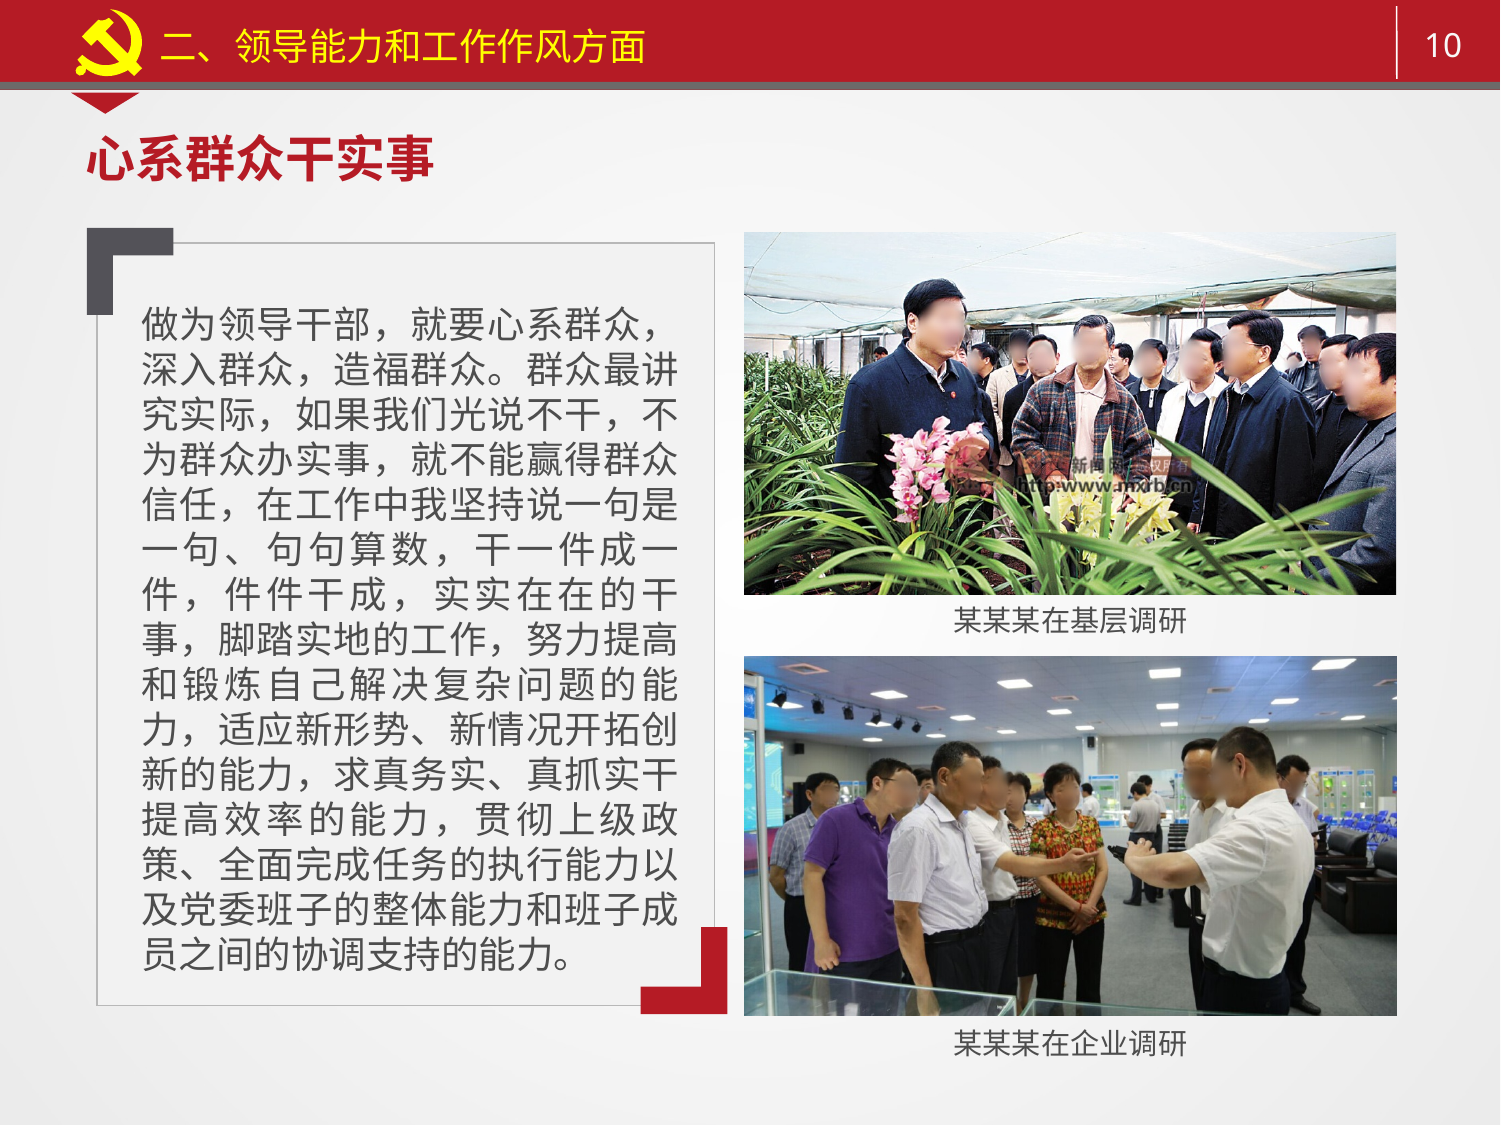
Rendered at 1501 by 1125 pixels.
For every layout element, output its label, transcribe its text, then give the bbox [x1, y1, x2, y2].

text_box [71, 92, 140, 114]
text_box [75, 9, 143, 77]
text_box 某某某在企业调研 [840, 1024, 1301, 1068]
text_box 二、领导能力和工作作风方面 [144, 16, 715, 76]
text_box 做为领导干部，就要心系群众，深入群众，造福群众。群众最讲究实际，如果我们光说不干，不为群众办实事，就不能赢得群众信任，在工作中我坚持说一句是一句、句句算数，干一件成一件，件件干成，实实在在的干事，脚踏实地的工作，努力提高和锻炼自己解决复杂问题的能力，适应新形势、新情况开拓创新的能力，求真务实、真抓实干提高效率的能力，贯彻上级政策、全面完成任务的执行能力以及党委班子的整体能力和班子成员之间的协调支持的能力。 [126, 293, 694, 984]
text_box [96, 242, 715, 1006]
text_box 某某某在基层调研 [840, 603, 1301, 645]
text_box 心系群众干实事 [70, 120, 451, 196]
text_box [640, 927, 728, 1015]
text_box [86, 227, 174, 315]
picture [0, 0, 1501, 1125]
